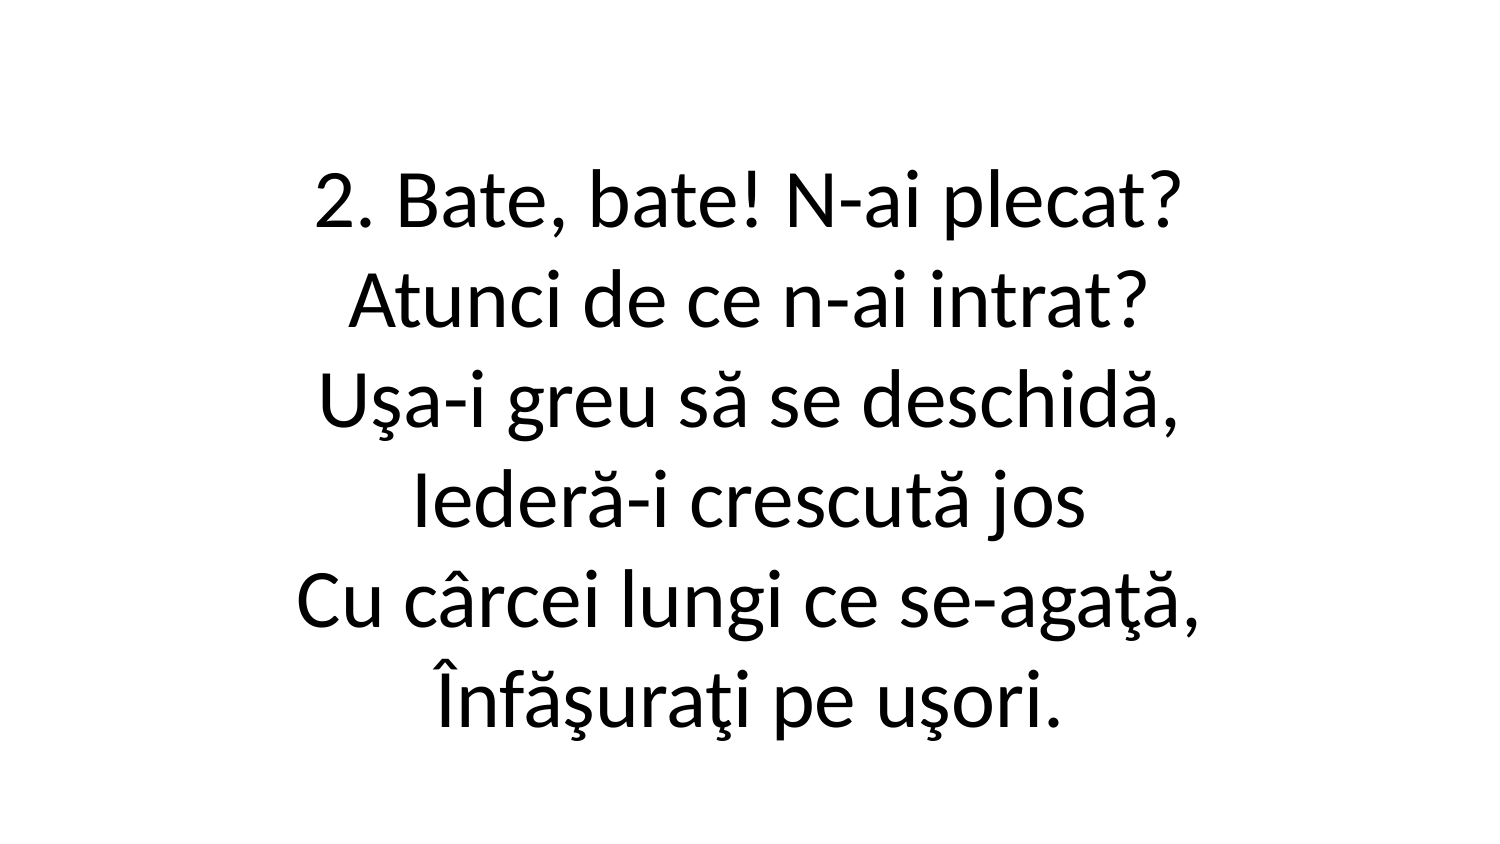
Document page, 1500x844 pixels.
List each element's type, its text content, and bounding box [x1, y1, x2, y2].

text_box 2. Bate, bate! N-ai plecat? Atunci de ce n-ai intrat? Uşa-i greu să se deschidă, Iederă-i crescută jos Cu cârcei lungi ce se-agaţă, Înfăşuraţi pe uşori. [281, 92, 1219, 752]
